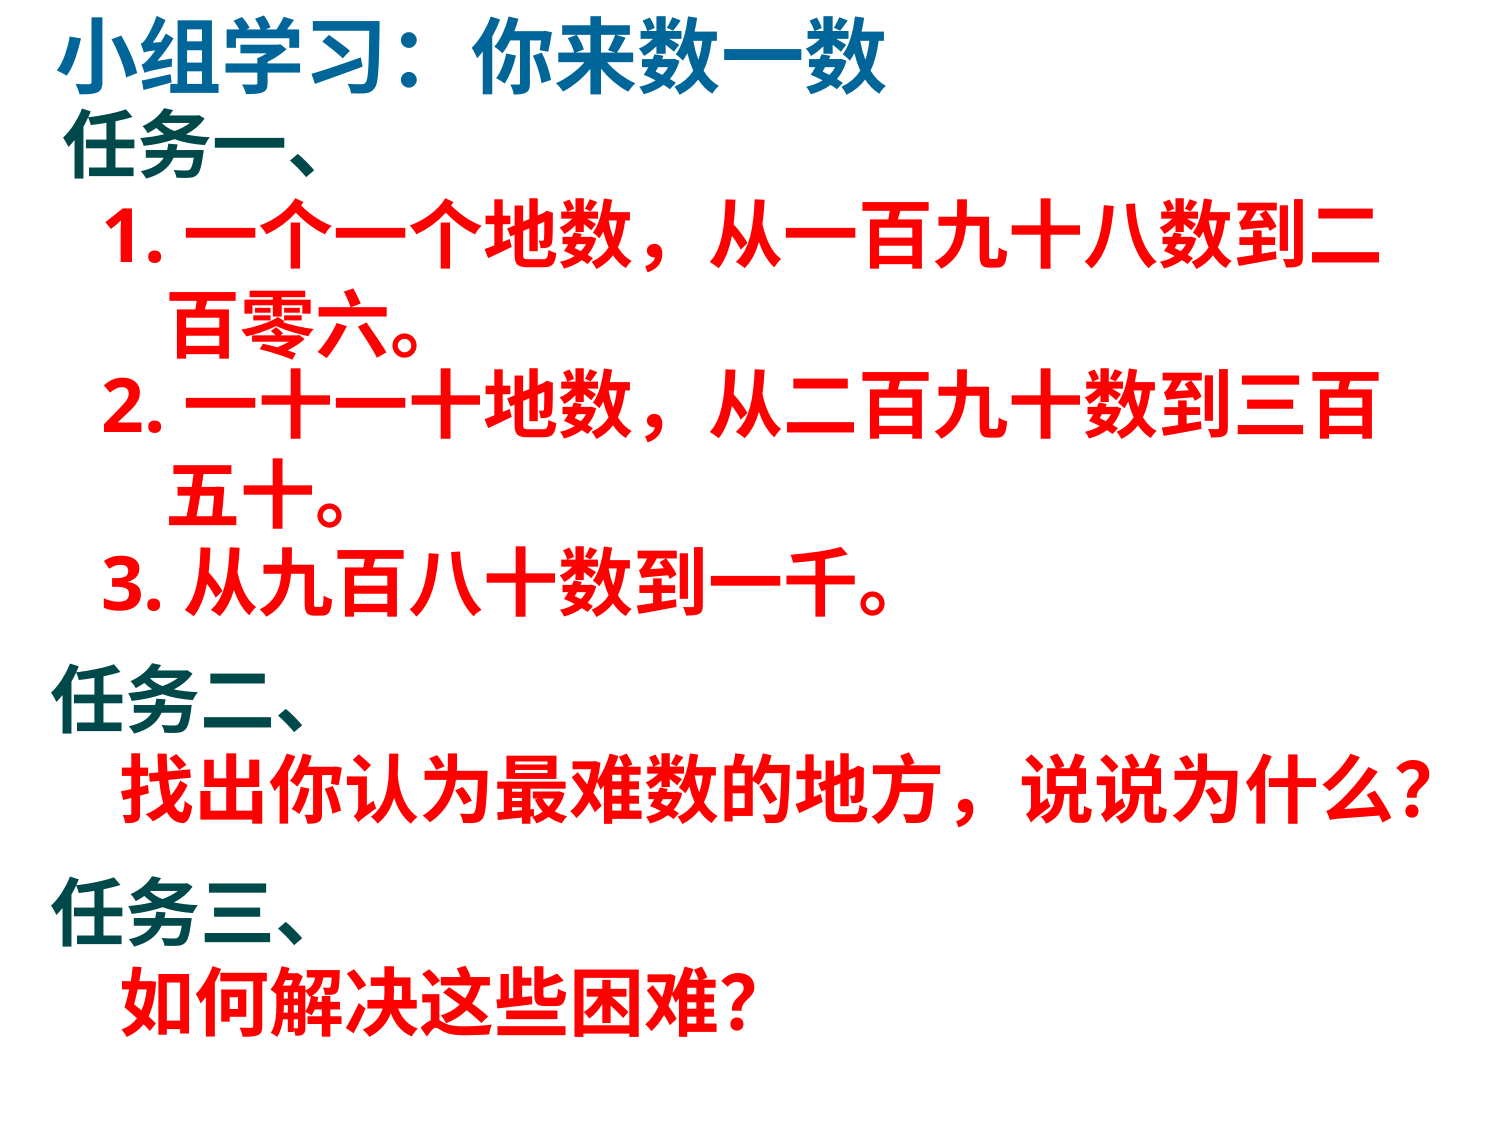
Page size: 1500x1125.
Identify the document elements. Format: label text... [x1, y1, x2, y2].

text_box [47, 89, 1483, 634]
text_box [35, 857, 1471, 1125]
text_box 小组学习：你来数一数 [40, 0, 903, 112]
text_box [35, 645, 1500, 1125]
